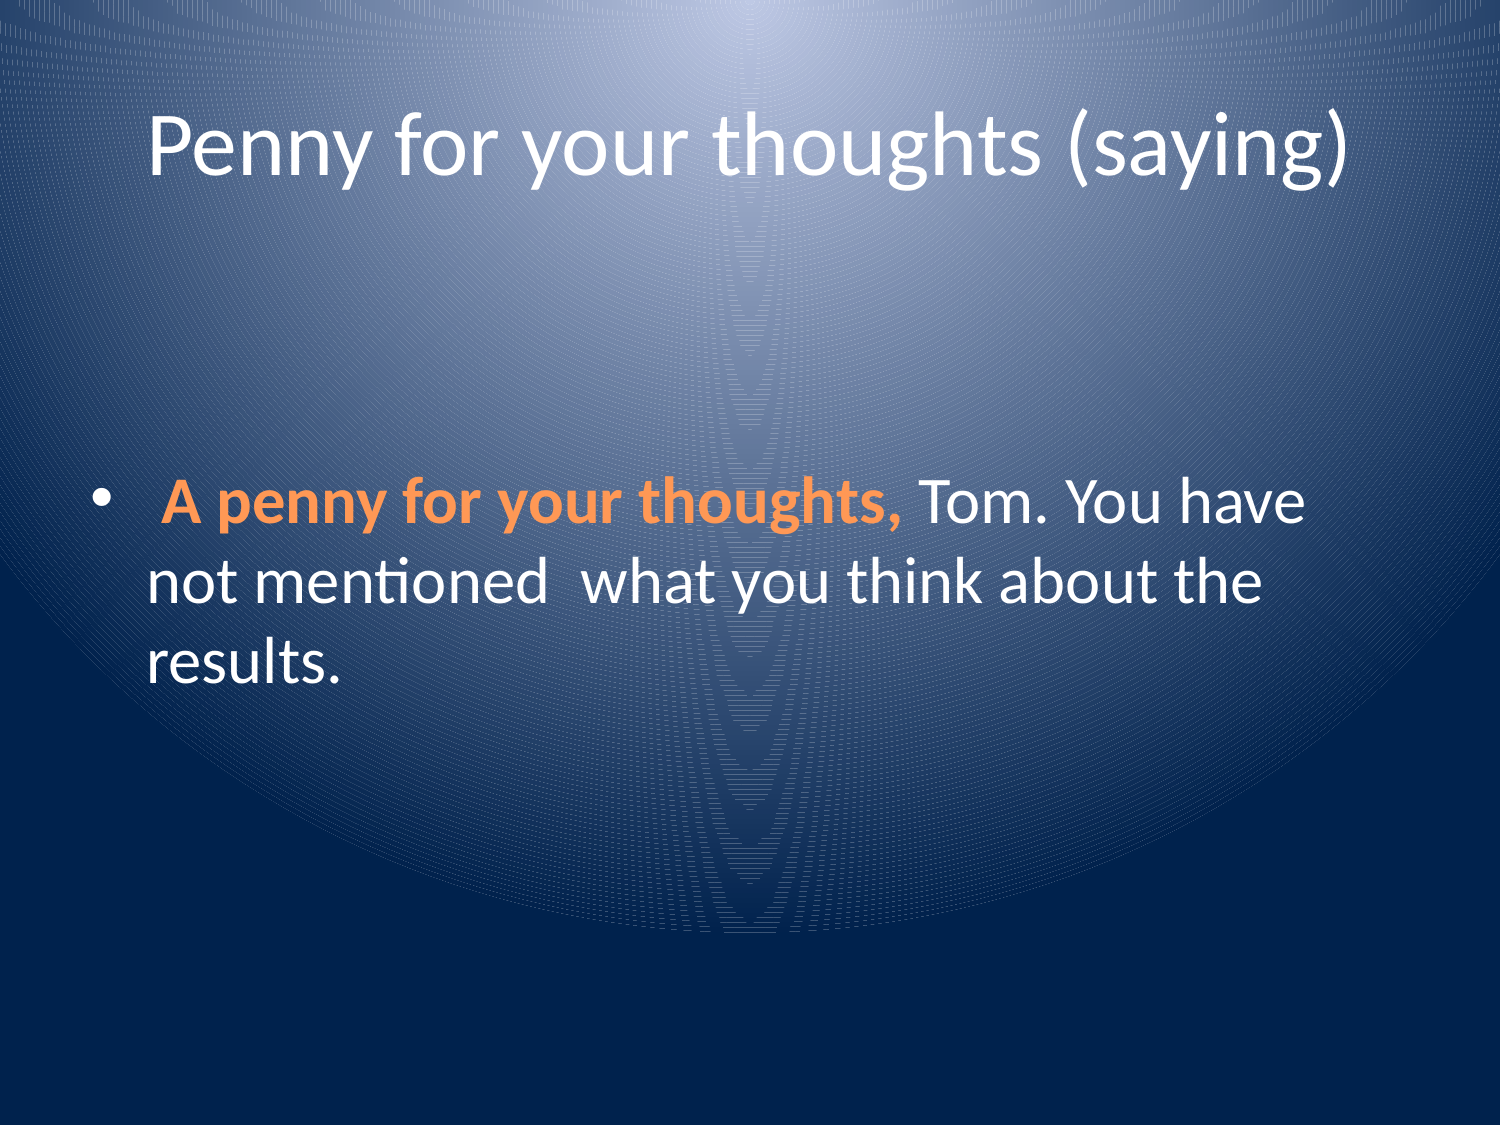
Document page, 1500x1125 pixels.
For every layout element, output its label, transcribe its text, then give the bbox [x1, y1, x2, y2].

list A penny for your thoughts, Tom. You have not mentioned what you think about the results. [75, 262, 1425, 1005]
title Penny for your thoughts (saying) [75, 45, 1425, 233]
